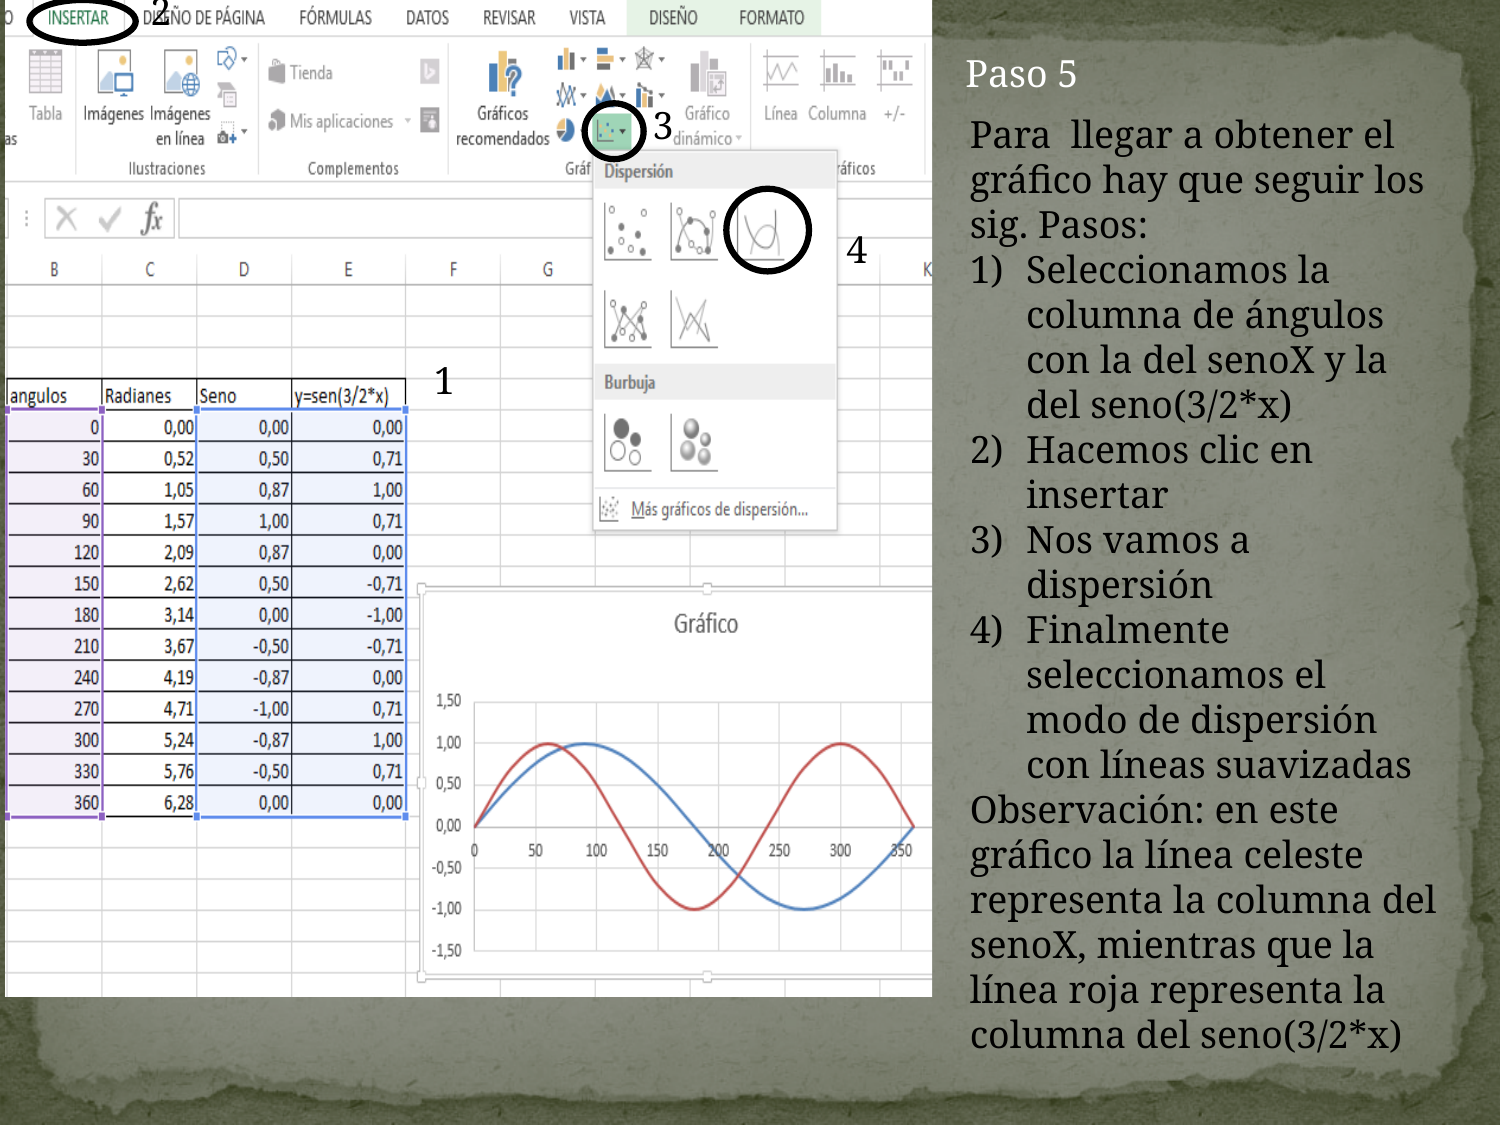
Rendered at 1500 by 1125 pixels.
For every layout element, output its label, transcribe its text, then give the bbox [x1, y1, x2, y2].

picture [5, 0, 933, 997]
text_box Para llegar a obtener el gráfico hay que seguir los sig. Pasos: Seleccionamos la columna de ángulos con la del senoX y la del seno(3/2*x) Hacemos clic en insertar Nos vamos a dispersión Finalmente seleccionamos el modo de dispersión con líneas suavizadas Observación: en este gráfico la línea celeste representa la columna del senoX, mientras que la línea roja representa la columna del seno(3/2*x) [954, 103, 1453, 1109]
text_box Paso 5 [950, 42, 1425, 103]
title Paso 6 [943, 24, 1425, 225]
